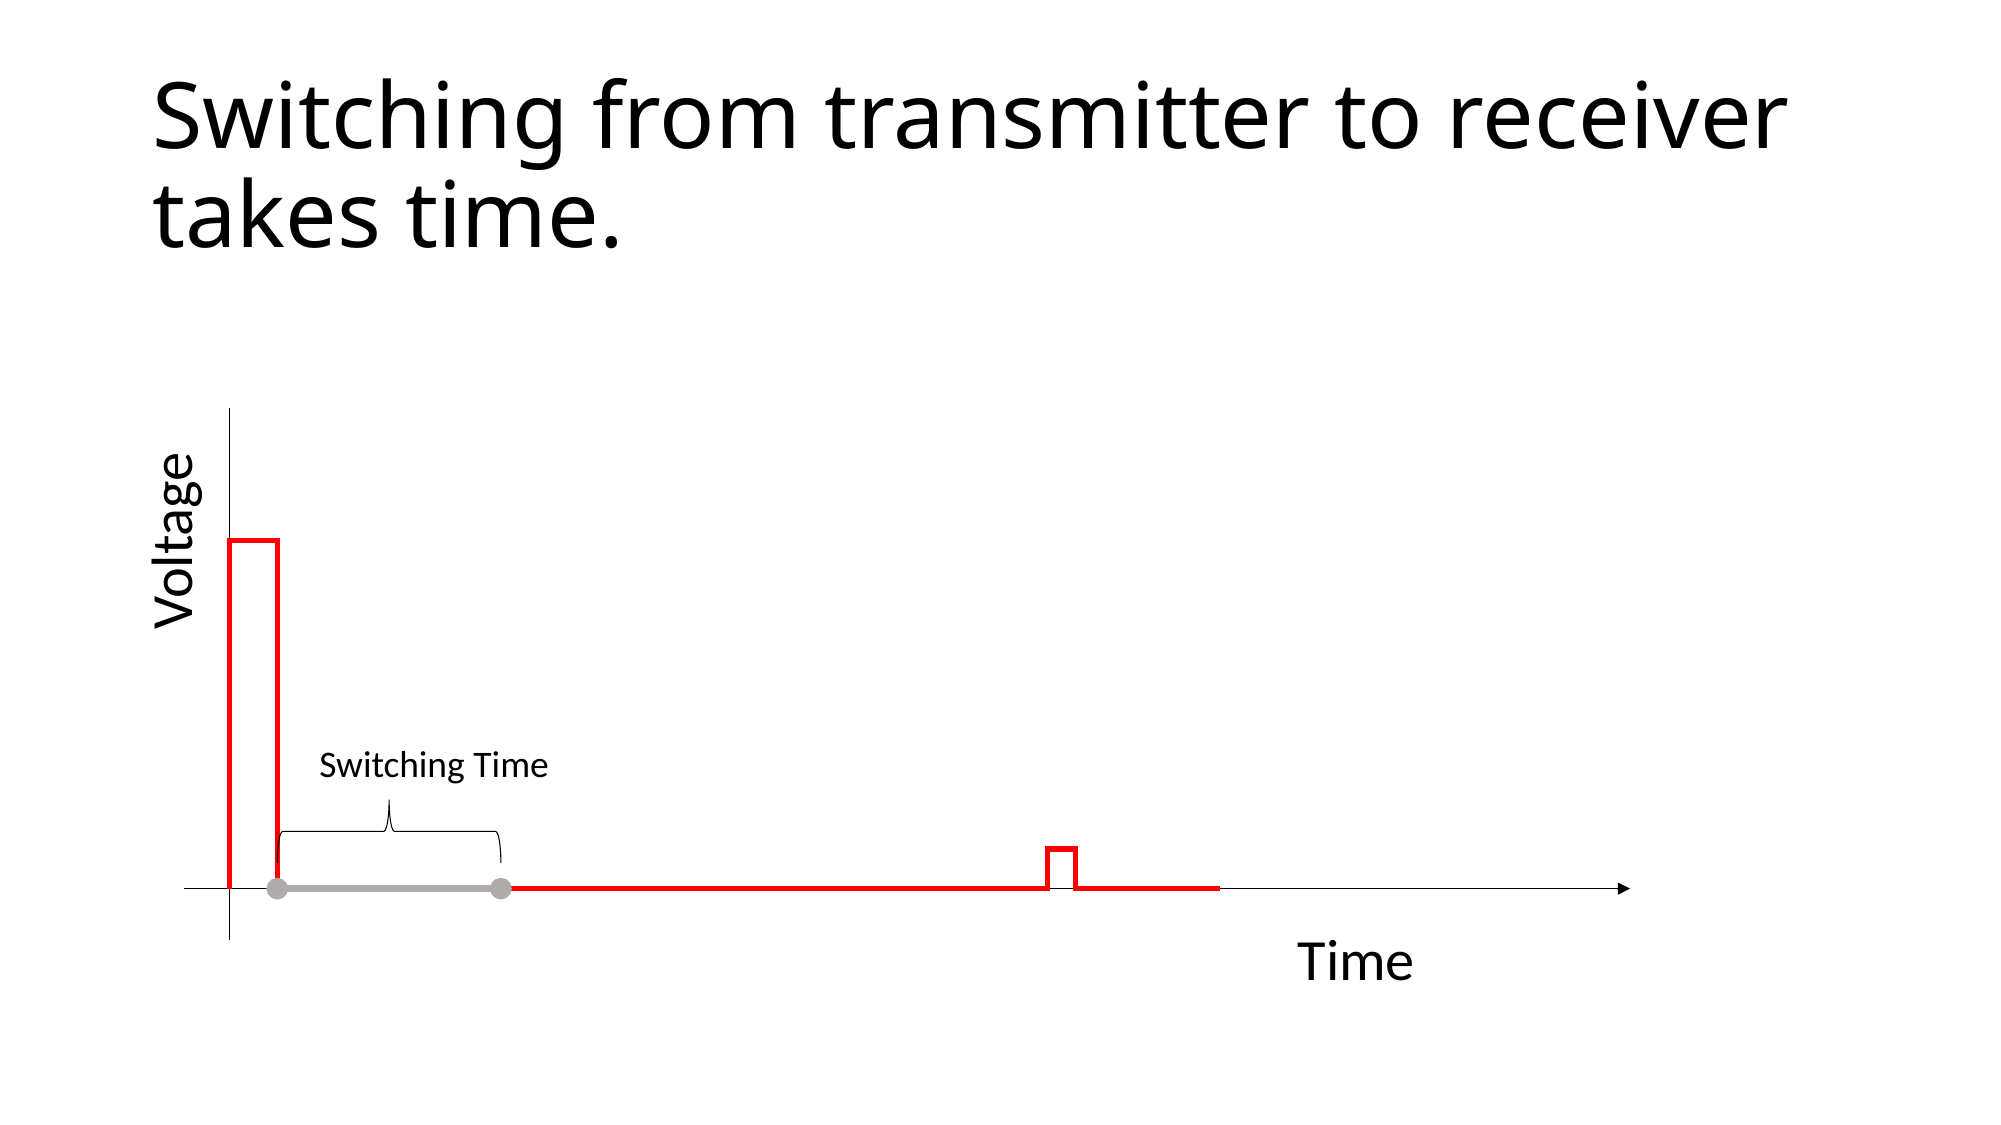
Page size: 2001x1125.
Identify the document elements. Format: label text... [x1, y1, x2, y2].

text_box Time [1282, 914, 1430, 999]
text_box [1046, 848, 1076, 888]
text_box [277, 732, 566, 864]
text_box [230, 540, 278, 888]
text_box Voltage [126, 437, 212, 645]
title Switching from transmitter to receiver takes time. [137, 59, 1863, 278]
